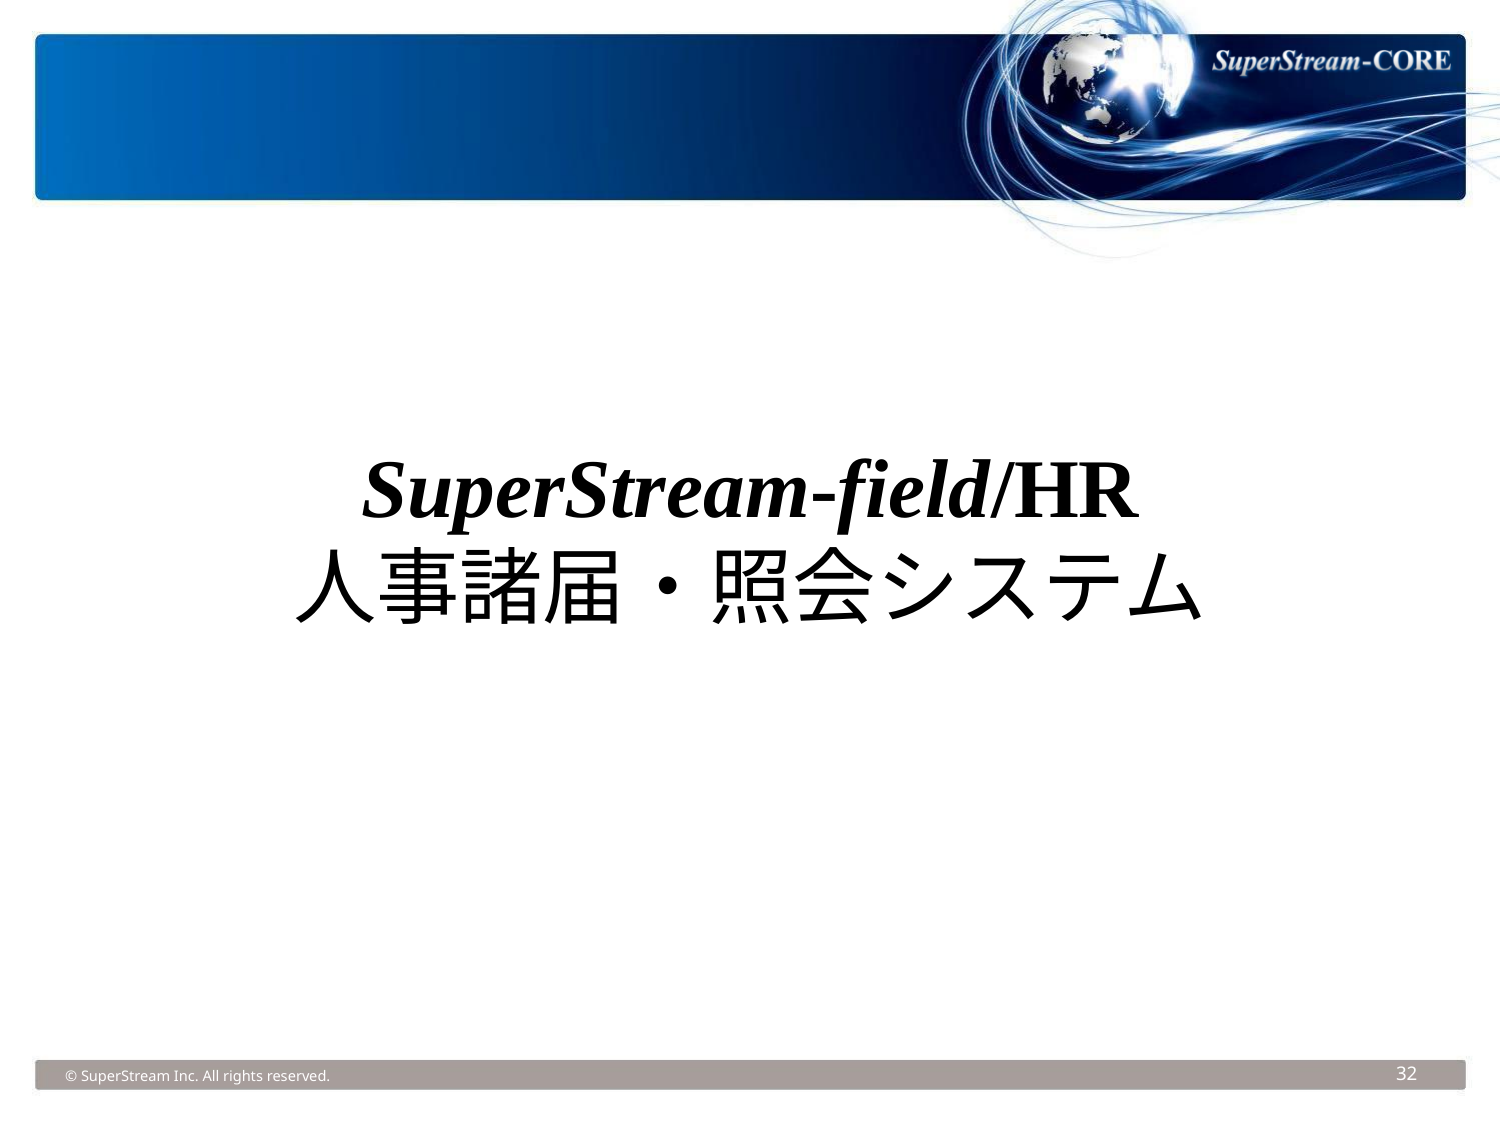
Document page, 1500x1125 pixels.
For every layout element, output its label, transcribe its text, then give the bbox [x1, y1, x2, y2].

picture [0, 0, 1500, 291]
text_box SuperStream-field/HR 人事諸届・照会システム [0, 291, 1500, 842]
picture [0, 842, 1500, 1125]
text_box © SuperStream Inc. All rights reserved. [50, 1059, 423, 1094]
slide_number 32 [1299, 1060, 1418, 1090]
